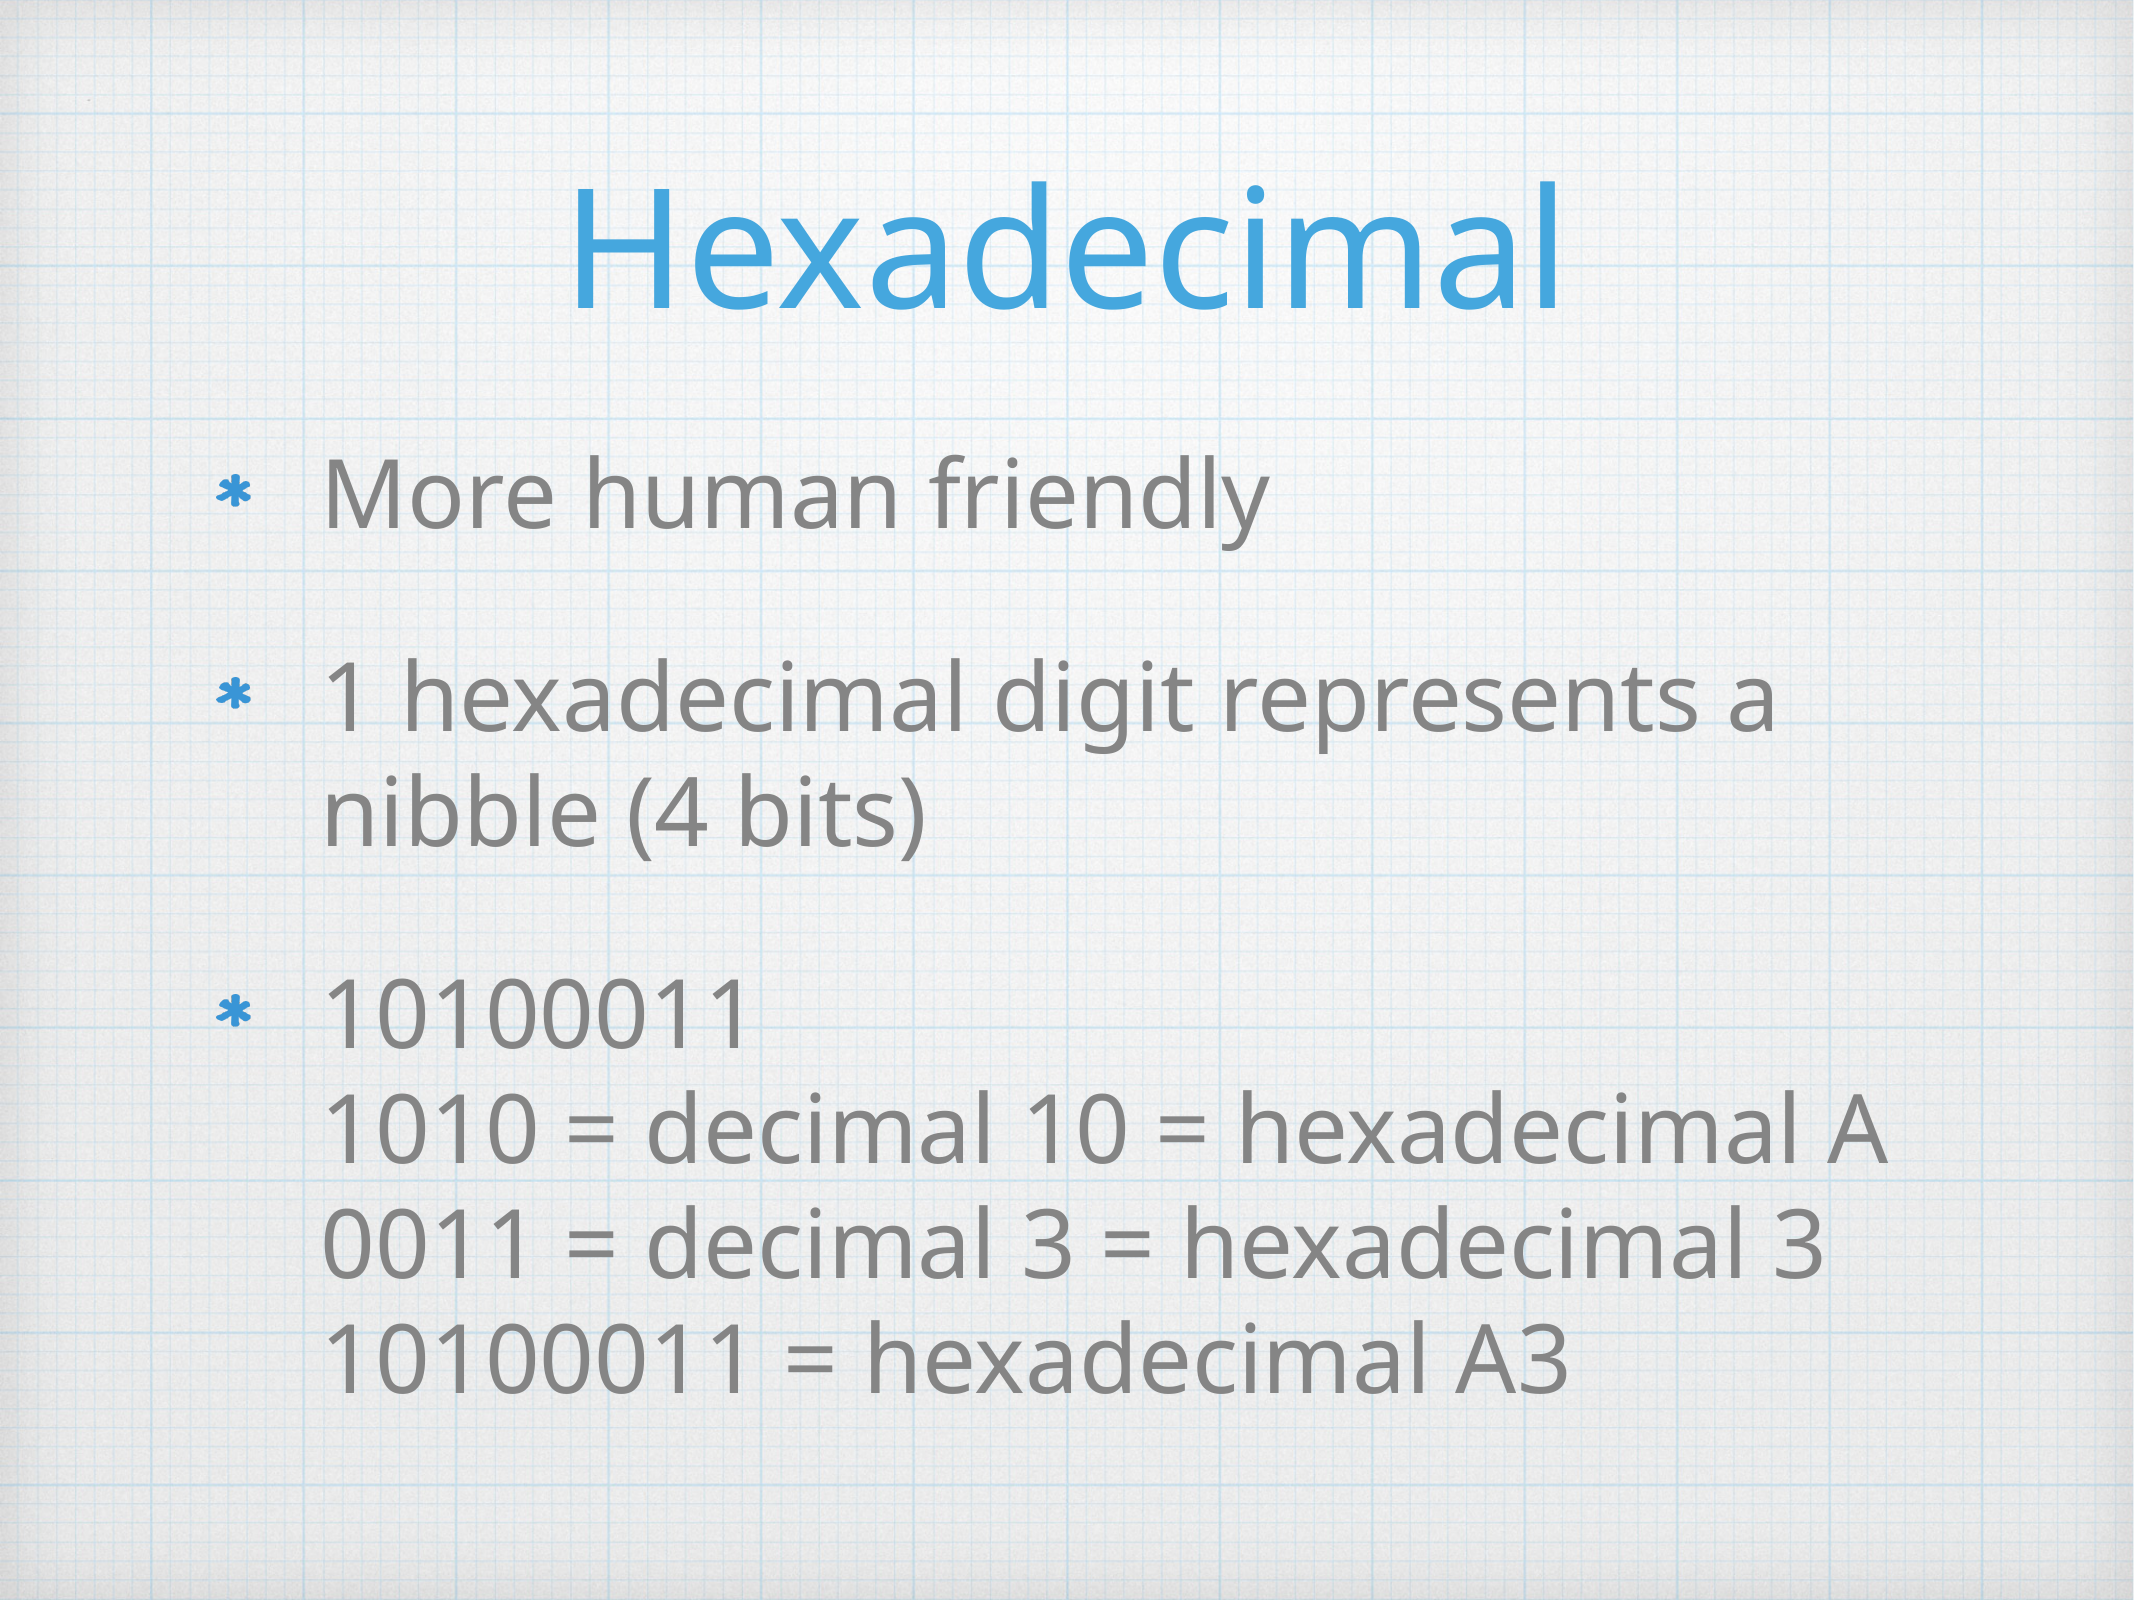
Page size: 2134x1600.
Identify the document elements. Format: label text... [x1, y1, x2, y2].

list More human friendly 1 hexadecimal digit represents a nibble (4 bits) 10100011 1010 = decimal 10 = hexadecimal A 0011 = decimal 3 = hexadecimal 3 10100011 = hexadecimal A3 [207, 453, 1926, 1393]
title Hexadecimal [207, 41, 1926, 443]
picture [0, 0, 2134, 1600]
